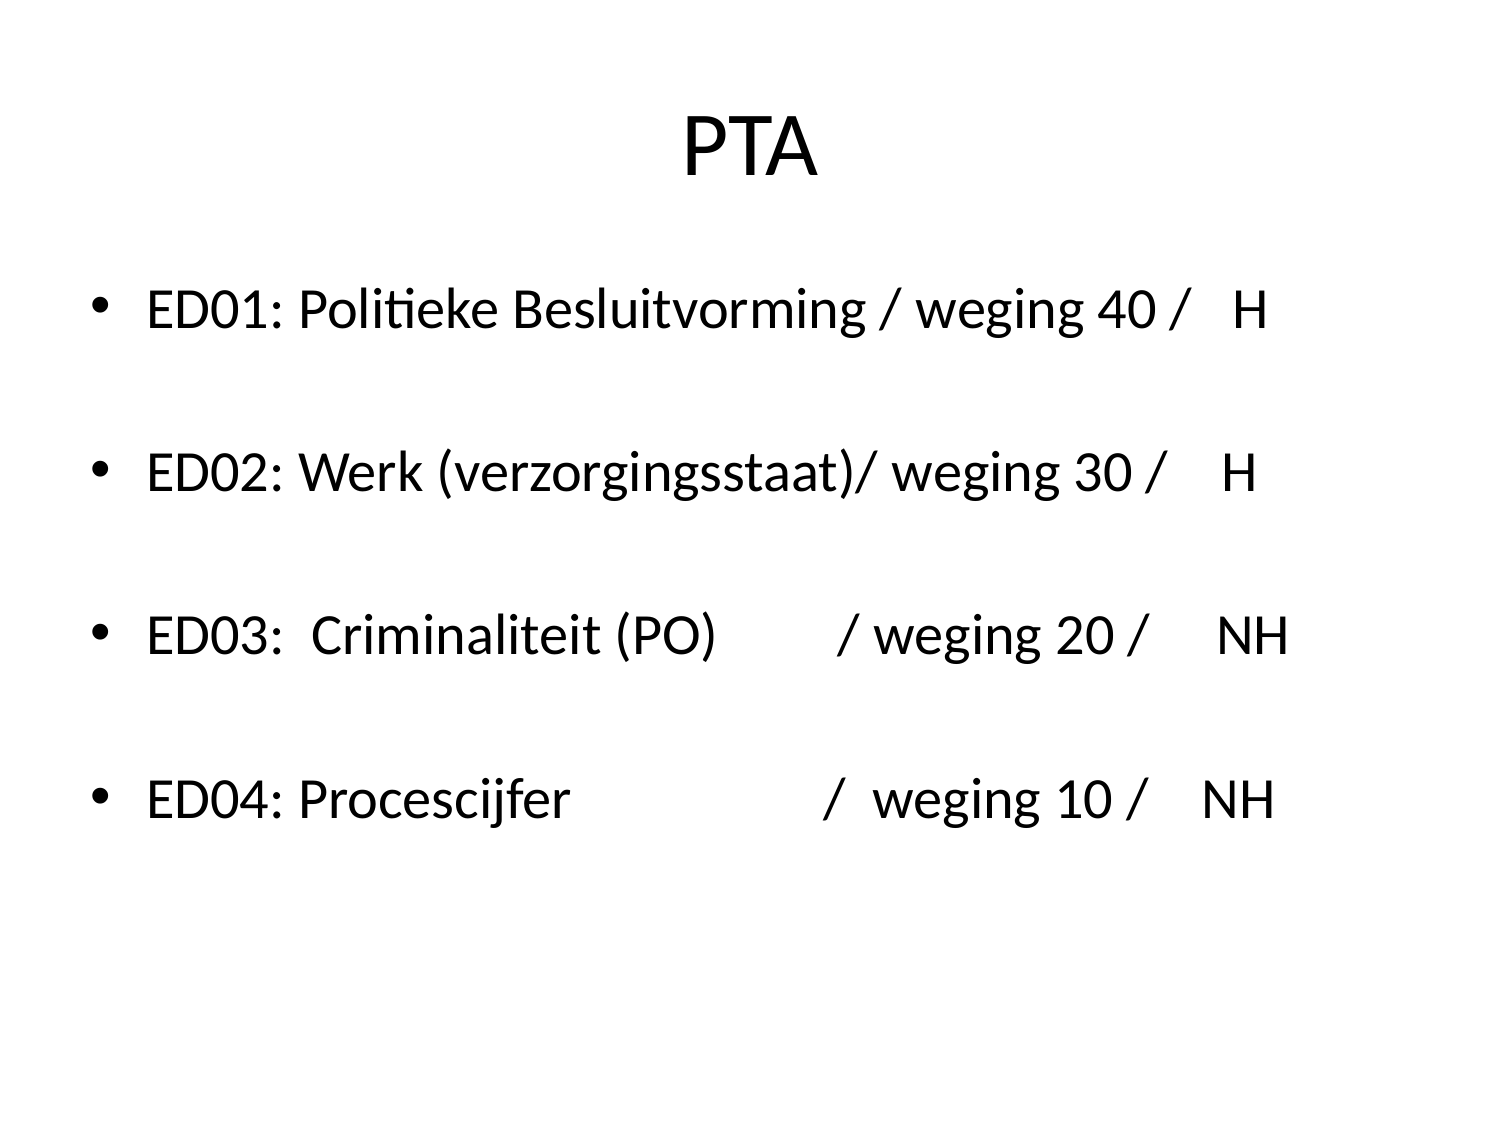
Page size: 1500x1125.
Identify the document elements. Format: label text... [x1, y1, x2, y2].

title PTA [75, 45, 1425, 233]
list ED01: Politieke Besluitvorming / weging 40 / H ED02: Werk (verzorgingsstaat)/ weging 30 / H ED03: Criminaliteit (PO) / weging 20 / NH ED04: Procescijfer / weging 10 / NH [75, 262, 1500, 1005]
